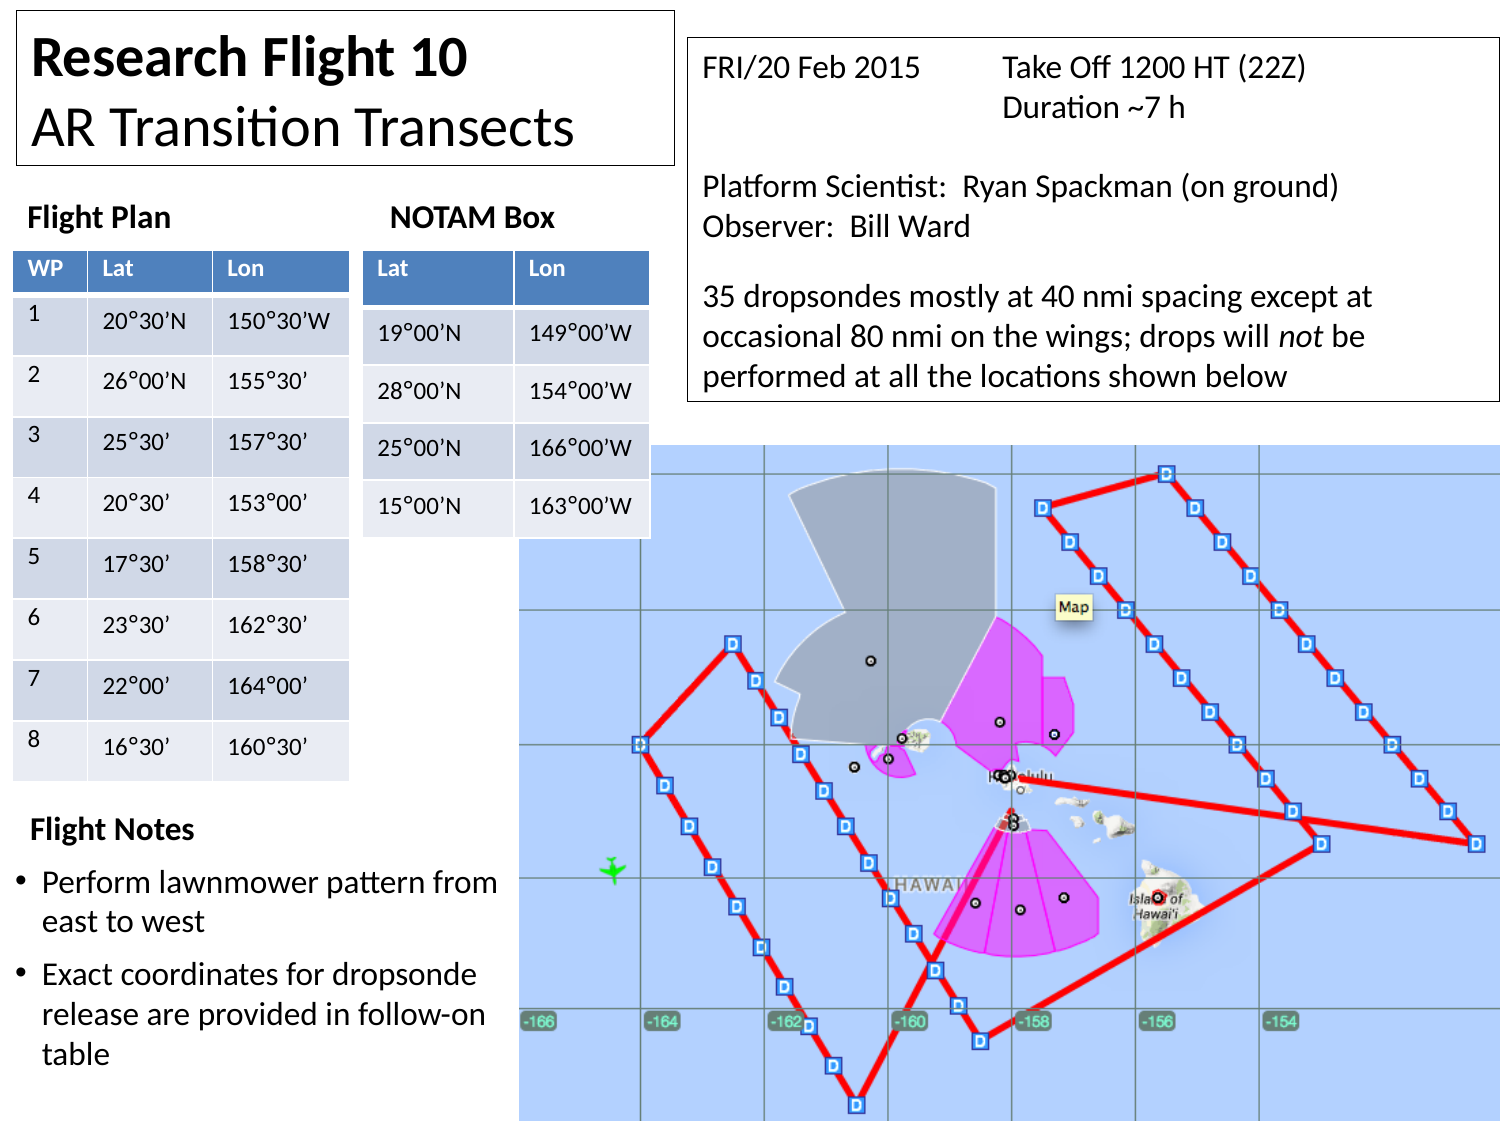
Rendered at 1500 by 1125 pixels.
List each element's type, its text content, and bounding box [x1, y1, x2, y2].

table_cell 155°30’ [213, 357, 349, 416]
table_cell 6 [13, 600, 87, 659]
table_cell 17°30’ [88, 539, 212, 598]
table_cell 154°00’W [515, 366, 649, 422]
text_box Flight Plan [12, 187, 238, 243]
text_box Research Flight 10 AR Transition Transects [16, 10, 675, 166]
table_cell 20°30’ [88, 478, 212, 537]
table_cell 19°00’N [363, 310, 513, 364]
text_box Flight Notes Perform lawnmower pattern from east to west Exact coordinates for dropsonde release are provided in follow-on table [0, 799, 513, 1080]
picture [518, 444, 1500, 1121]
table_cell 2 [13, 357, 87, 416]
table_cell 22°00’ [88, 661, 212, 720]
table_cell 166°00’W [515, 424, 649, 446]
table_cell 1 [13, 298, 87, 355]
table_header Lat [363, 251, 513, 305]
table_cell 7 [13, 661, 87, 720]
table_cell 149°00’W [515, 310, 649, 364]
table_cell 23°30’ [88, 600, 212, 659]
table_cell 16°30’ [88, 722, 212, 781]
table_cell 164°00’ [213, 661, 349, 720]
table_cell 26°00’N [88, 357, 212, 416]
table_header Lon [213, 251, 349, 292]
table_cell 158°30’ [213, 539, 349, 598]
table_cell 25°30’ [88, 418, 212, 477]
table_header Lat [88, 251, 212, 292]
table_cell 160°30’ [213, 722, 349, 781]
table_cell 150°30’W [213, 298, 349, 355]
table_cell 20°30’N [88, 298, 212, 355]
table_cell 162°30’ [213, 600, 349, 659]
table_cell 28°00’N [363, 366, 513, 422]
table_header Lon [515, 251, 649, 305]
table_cell 153°00’ [213, 478, 349, 537]
table_cell 8 [13, 722, 87, 781]
table_cell 4 [13, 478, 87, 537]
table_cell 5 [13, 539, 87, 598]
table_cell 25°00’N [363, 424, 513, 479]
text_box FRI/20 Feb 2015 Take Off 1200 HT (22Z) Duration ~7 h Platform Scientist: Ryan Spackman (on ground) Observer: Bill Ward 35 dropsondes mostly at 40 nmi spacing except at occasional 80 nmi on the wings; drops will not be performed at all the locations shown below [687, 37, 1500, 402]
table_header WP [13, 251, 87, 292]
table_cell 15°00’N [363, 481, 513, 537]
table_cell 157°30’ [213, 418, 349, 477]
text_box NOTAM Box [374, 187, 600, 243]
table_cell 3 [13, 418, 87, 477]
